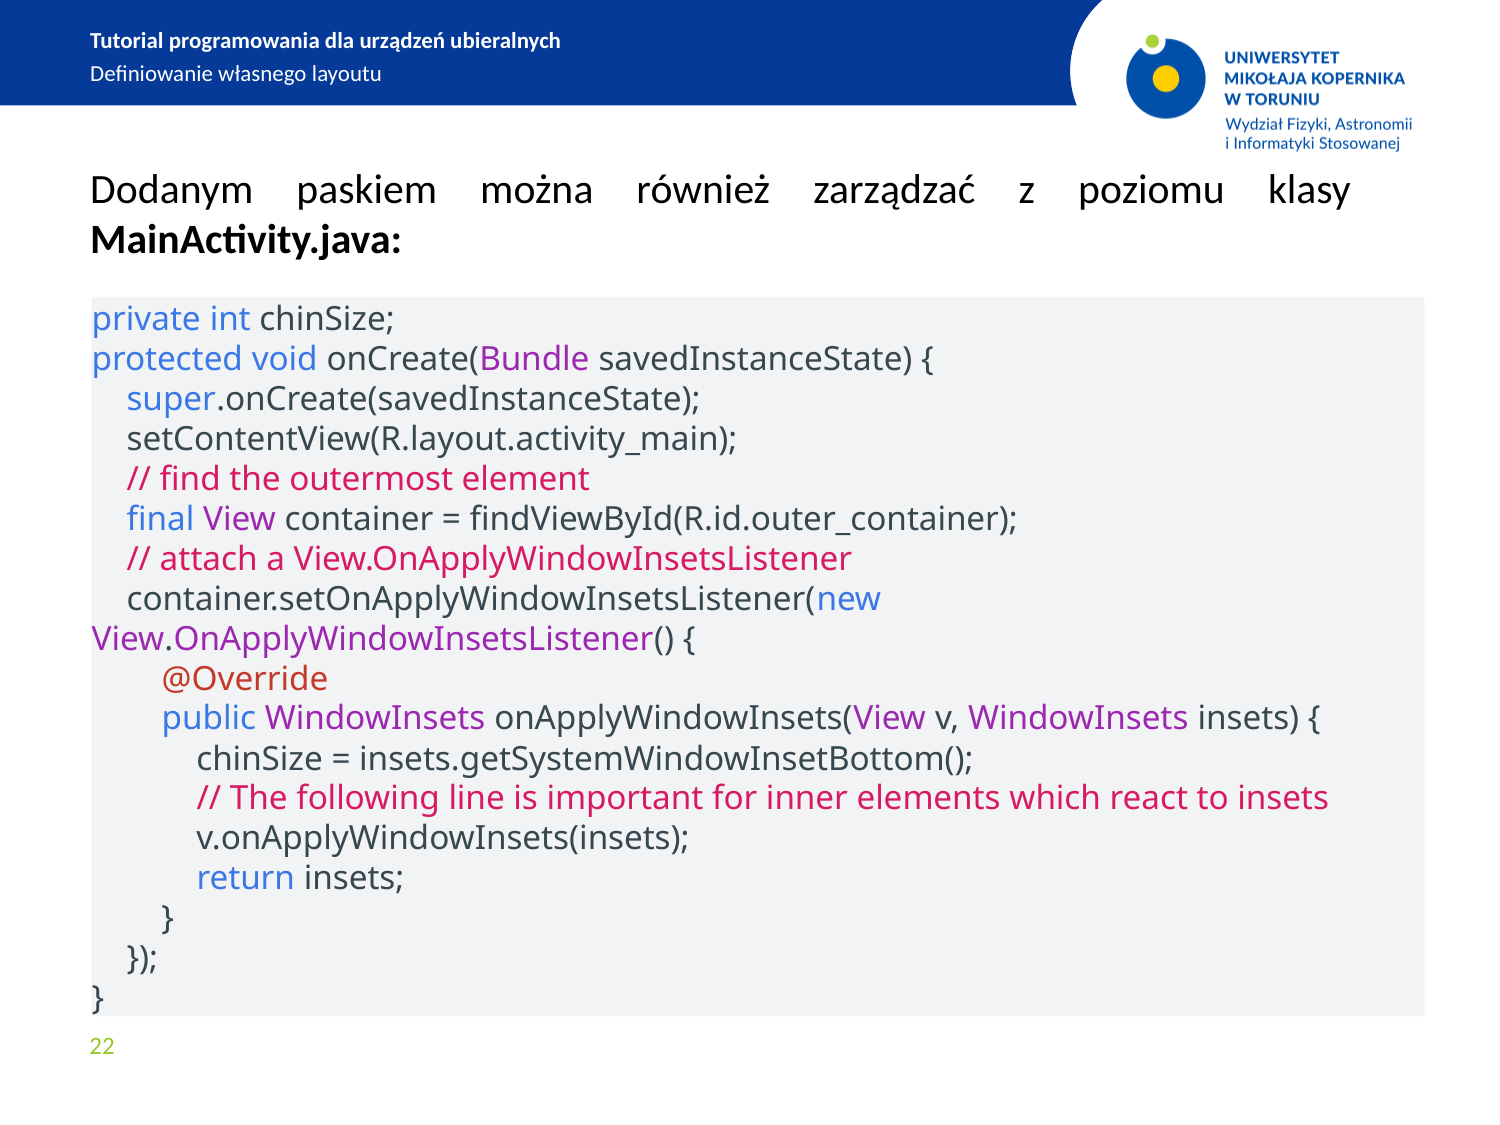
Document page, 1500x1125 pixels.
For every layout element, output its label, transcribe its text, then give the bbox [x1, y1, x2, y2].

list Tutorial programowania dla urządzeń ubieralnych [75, 18, 1040, 50]
text_box private int chinSize; protected void onCreate(Bundle savedInstanceState) { super.onCreate(savedInstanceState); setContentView(R.layout.activity_main); // find the outermost element final View container = findViewById(R.id.outer_container); // attach a View.OnApplyWindowInsetsListener container.setOnApplyWindowInsetsListener(new View.OnApplyWindowInsetsListener() { @Override public WindowInsets onApplyWindowInsets(View v, WindowInsets insets) { chinSize = insets.getSystemWindowInsetBottom(); // The following line is important for inner elements which react to insets v.onApplyWindowInsets(insets); return insets; } }); } [91, 297, 1425, 1017]
list Definiowanie własnego layoutu [75, 50, 1040, 96]
list Dodanym paskiem można również zarządzać z poziomu klasy MainActivity.java: [75, 154, 1367, 598]
picture [1100, 8, 1438, 178]
